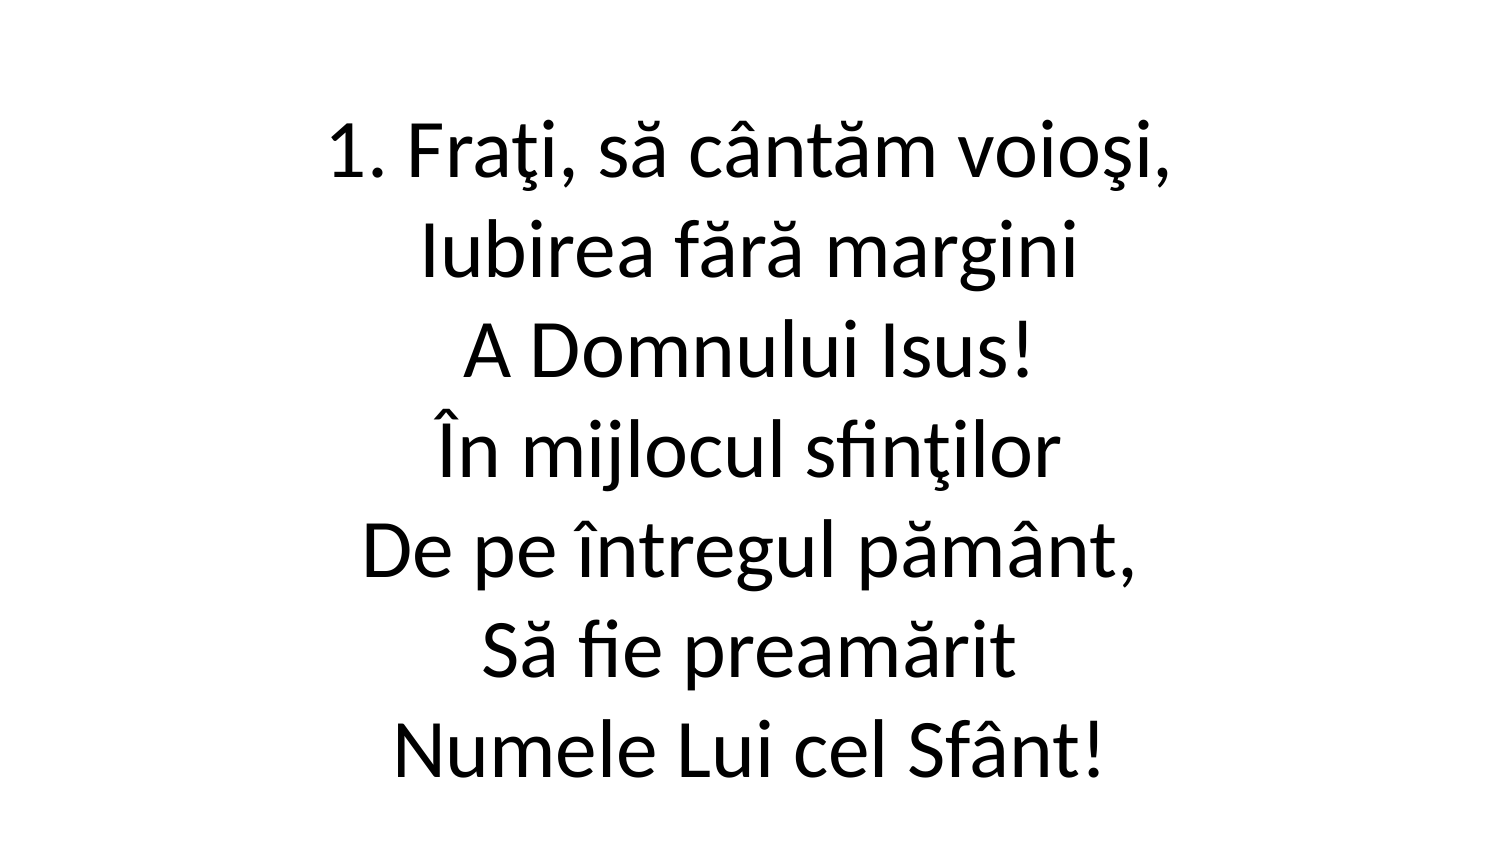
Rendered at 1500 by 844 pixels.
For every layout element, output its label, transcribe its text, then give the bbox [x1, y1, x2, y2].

text_box 1. Fraţi, să cântăm voioşi, Iubirea fără margini A Domnului Isus! În mijlocul sfinţilor De pe întregul pământ, Să fie preamărit Numele Lui cel Sfânt! [310, 42, 1190, 802]
